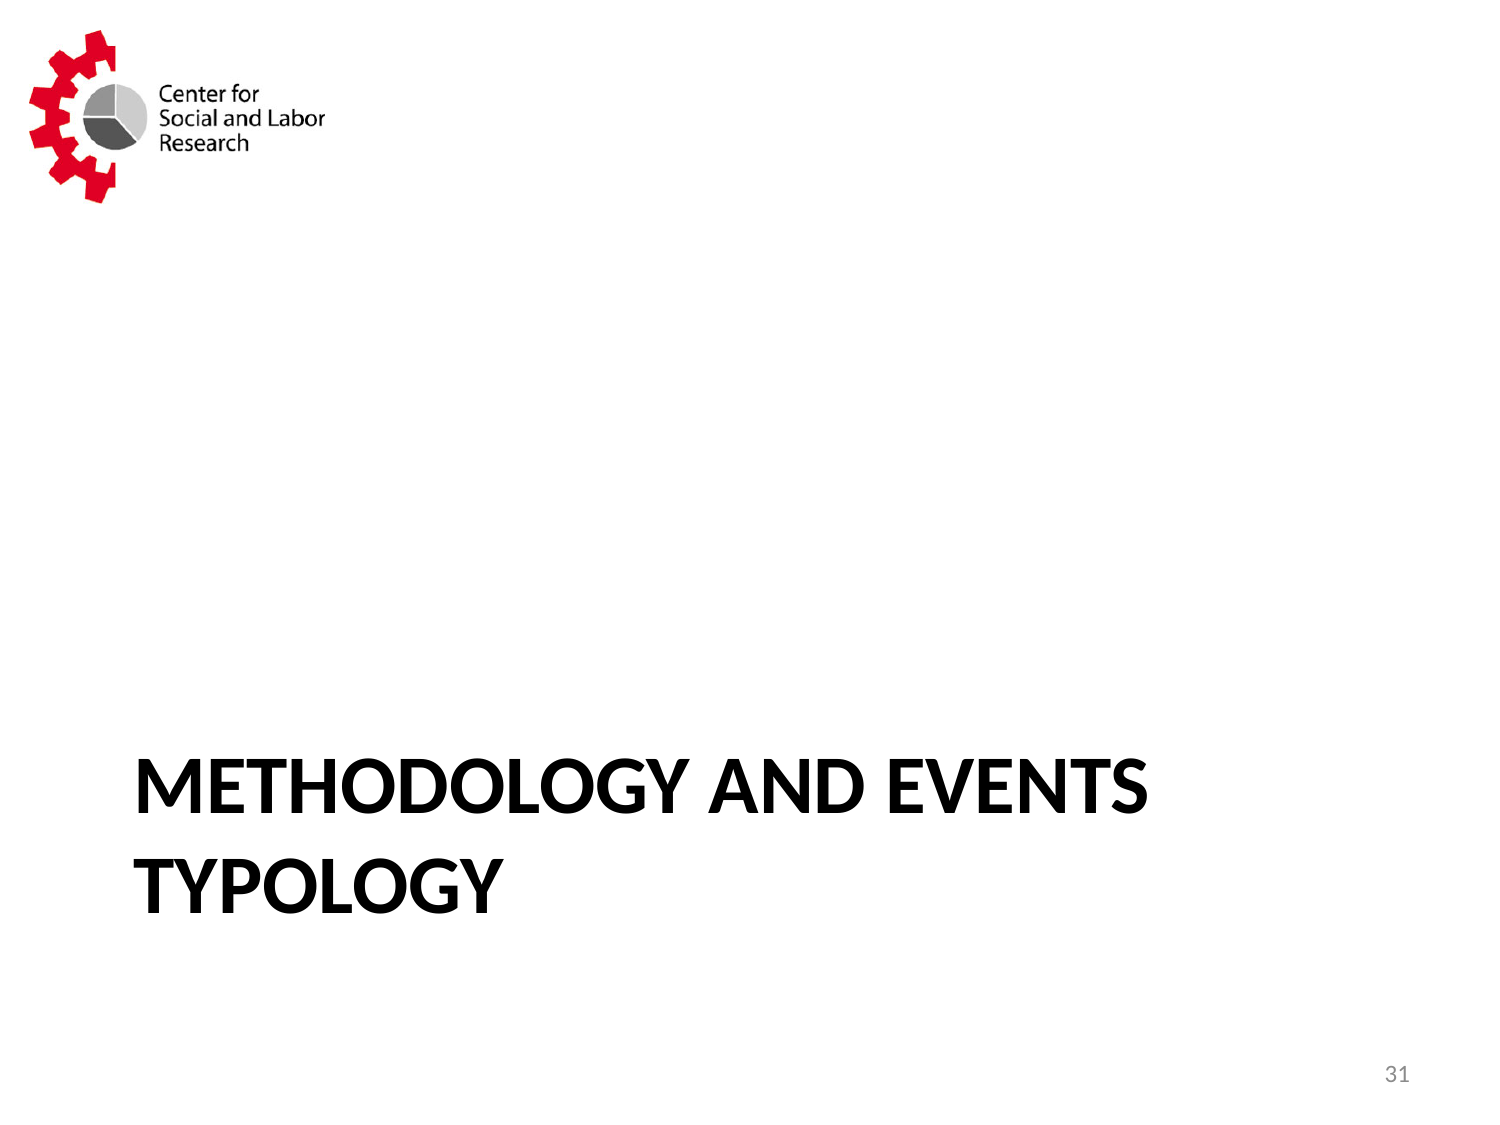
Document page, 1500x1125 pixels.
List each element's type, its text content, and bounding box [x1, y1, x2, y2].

picture [29, 30, 326, 204]
title methodology and events TYPOLOGY [118, 722, 1394, 947]
slide_number 31 [1074, 1042, 1425, 1103]
